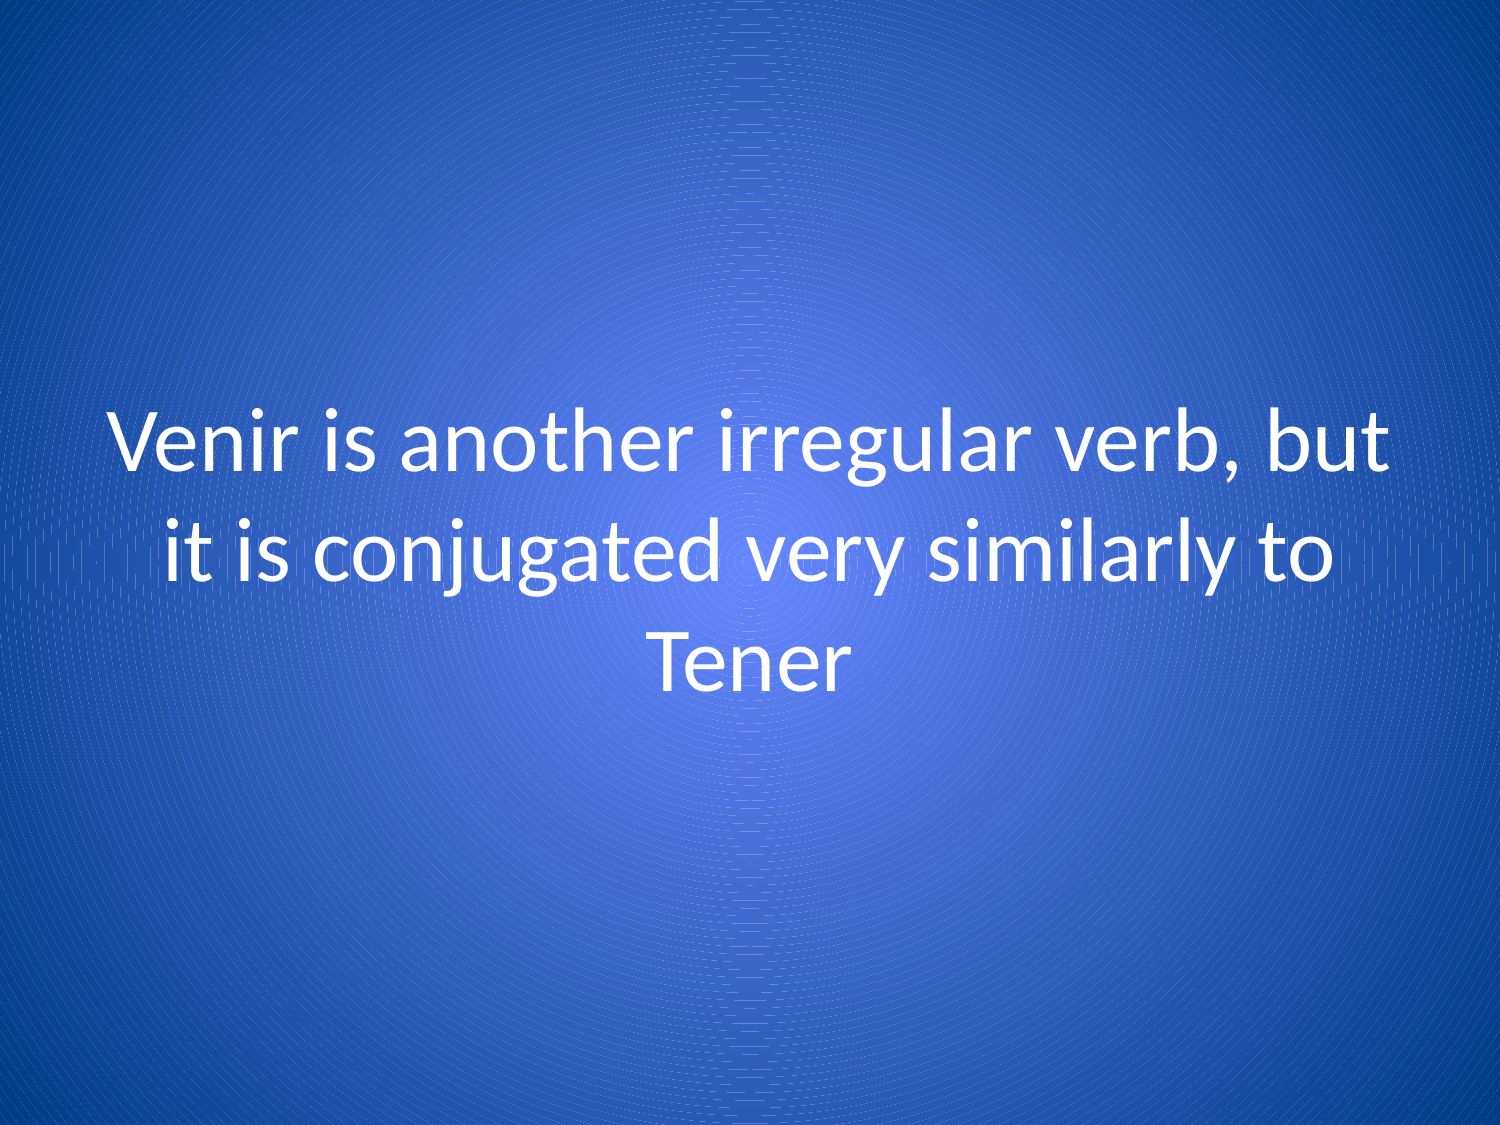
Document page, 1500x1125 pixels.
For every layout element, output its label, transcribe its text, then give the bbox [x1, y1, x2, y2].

title Venir is another irregular verb, but it is conjugated very similarly to Tener [75, 45, 1425, 1045]
